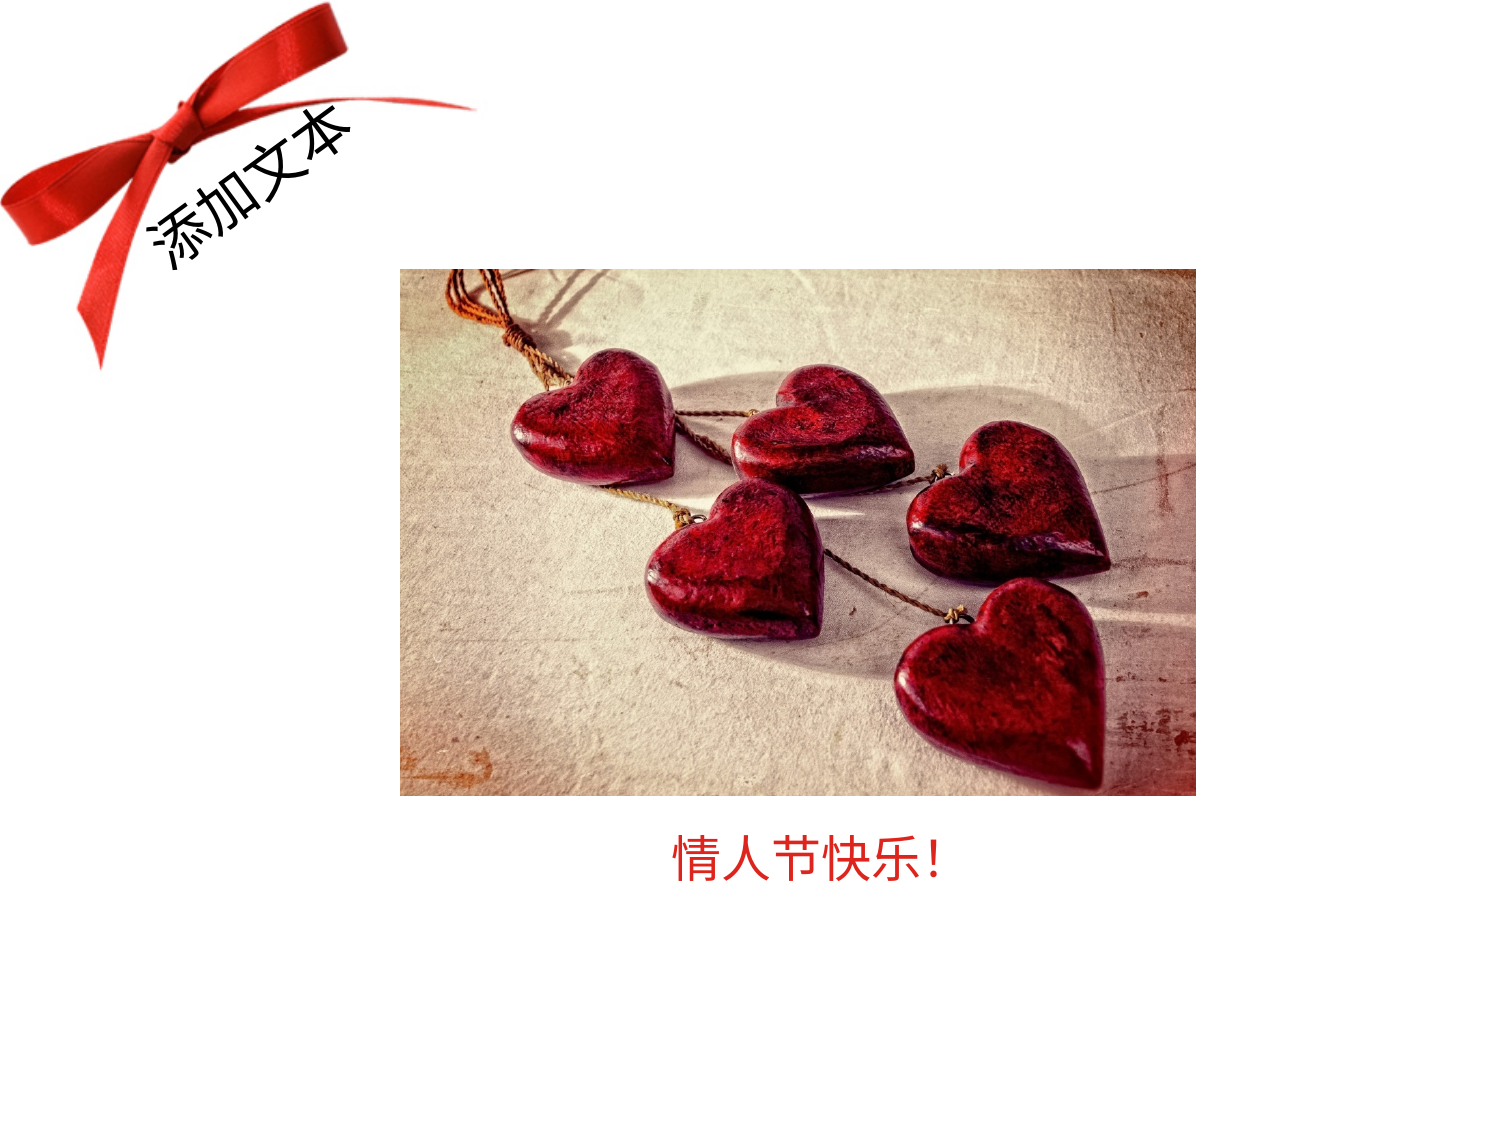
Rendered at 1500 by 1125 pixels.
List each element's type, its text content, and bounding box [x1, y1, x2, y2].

text_box 添加文本 [118, 71, 381, 295]
text_box 情人节快乐！ [656, 820, 1266, 895]
picture [0, 0, 1500, 1125]
